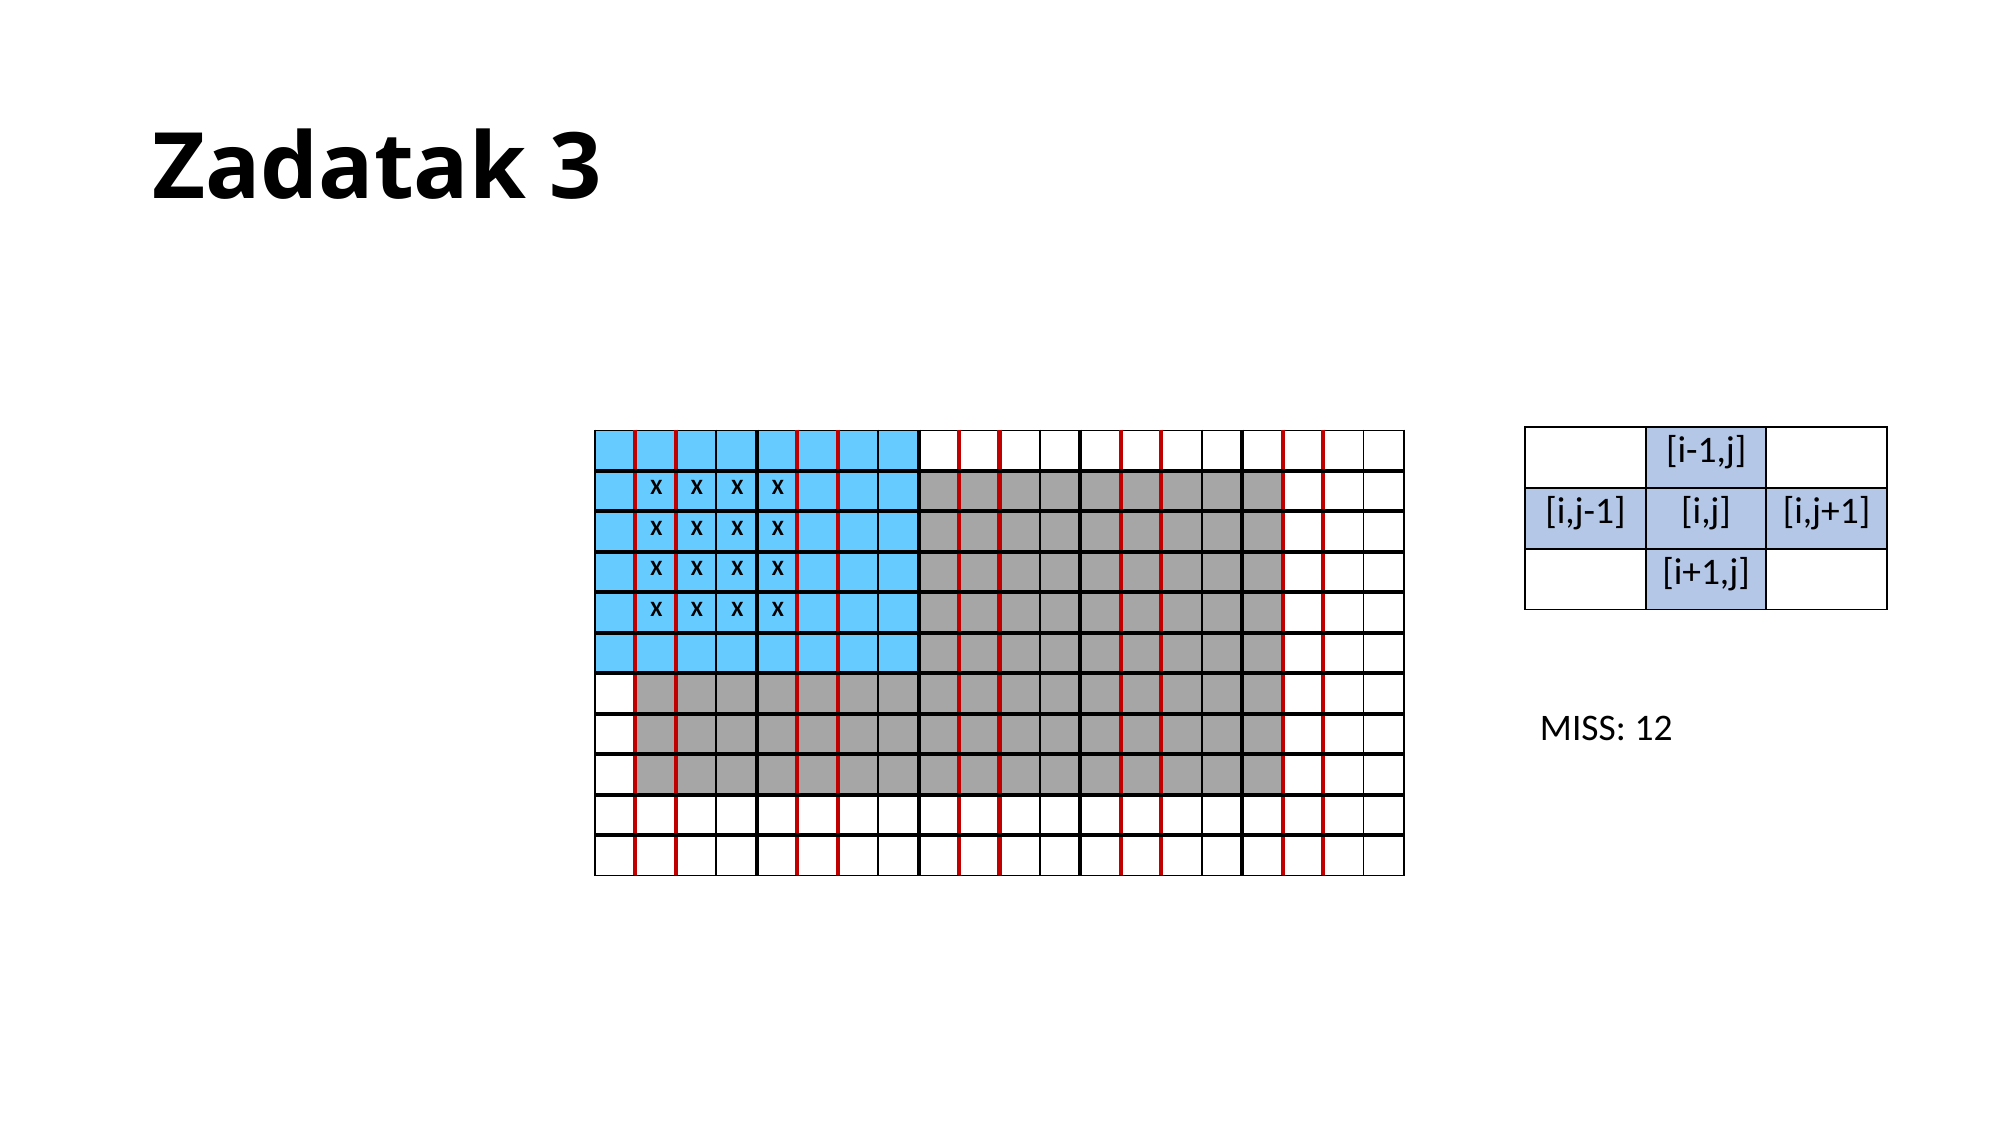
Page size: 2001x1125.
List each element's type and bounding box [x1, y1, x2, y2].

table_cell [1203, 716, 1240, 752]
table_cell [1041, 554, 1078, 590]
table_cell [1285, 513, 1321, 550]
table_cell [921, 473, 957, 509]
table_header [1285, 431, 1321, 469]
table_cell [1002, 756, 1039, 793]
table_cell [1123, 594, 1159, 631]
table_cell [1082, 837, 1119, 875]
table_cell [921, 837, 957, 875]
table_cell [717, 675, 755, 712]
table_cell [840, 635, 877, 671]
table_cell [759, 554, 795, 590]
table_cell [1123, 675, 1159, 712]
table_cell [961, 594, 997, 631]
table_cell [961, 675, 997, 712]
table_cell [1082, 635, 1119, 671]
table_cell [879, 594, 917, 631]
table_cell [596, 756, 633, 793]
table_header [678, 431, 715, 469]
table_cell [1325, 756, 1363, 793]
table_cell [1364, 594, 1403, 631]
table_cell [637, 635, 674, 671]
table_cell [717, 756, 755, 793]
title [137, 59, 1863, 278]
table_cell [1244, 473, 1281, 509]
table_cell [678, 554, 715, 590]
table_cell [1325, 473, 1363, 509]
table_cell [879, 797, 917, 833]
table_cell [1002, 513, 1039, 550]
table_cell [1163, 635, 1201, 671]
table_cell [840, 513, 877, 550]
table_cell [840, 554, 877, 590]
table_cell [1203, 635, 1240, 671]
table_cell [678, 716, 715, 752]
table_header [1244, 431, 1281, 469]
table_cell [1364, 837, 1403, 875]
table_cell [637, 797, 674, 833]
table_cell [1364, 473, 1403, 509]
table_cell [717, 594, 755, 631]
table_cell [1364, 716, 1403, 752]
table_cell [1285, 756, 1321, 793]
table_header [1123, 431, 1159, 469]
table_cell [1285, 473, 1321, 509]
table_cell [1163, 716, 1201, 752]
table_cell [717, 797, 755, 833]
table_cell [1647, 550, 1765, 609]
table_cell [1325, 513, 1363, 550]
table_cell [1244, 594, 1281, 631]
table_cell [840, 473, 877, 509]
table_cell [961, 554, 997, 590]
table_cell [921, 716, 957, 752]
table_cell [1325, 716, 1363, 752]
table_header [717, 431, 755, 469]
table_cell [1002, 473, 1039, 509]
table_cell [1364, 756, 1403, 793]
table_cell [1203, 797, 1240, 833]
table_cell [596, 473, 633, 509]
table_cell [961, 837, 997, 875]
text_box [1525, 695, 1887, 755]
table_cell [1041, 756, 1078, 793]
table_header [921, 431, 957, 469]
table_cell [840, 837, 877, 875]
table_cell [1082, 513, 1119, 550]
table_cell [799, 675, 836, 712]
table_cell [759, 716, 795, 752]
table_cell [961, 635, 997, 671]
table_header [1767, 428, 1886, 487]
table_cell [1082, 797, 1119, 833]
table_cell [637, 716, 674, 752]
table_cell [1082, 594, 1119, 631]
table_cell [1244, 513, 1281, 550]
table_cell [840, 756, 877, 793]
table_cell [1163, 675, 1201, 712]
table_cell [1041, 513, 1078, 550]
table_cell [961, 797, 997, 833]
table_cell [1002, 635, 1039, 671]
table_header [1203, 431, 1240, 469]
table_cell [1082, 473, 1119, 509]
table_cell [1203, 594, 1240, 631]
table_cell [879, 554, 917, 590]
table_cell [1244, 797, 1281, 833]
table_cell [1163, 837, 1201, 875]
table_cell [637, 837, 674, 875]
table_cell [1526, 489, 1645, 548]
table_cell [1041, 837, 1078, 875]
table_cell [678, 756, 715, 793]
table_cell [799, 837, 836, 875]
table_cell [759, 837, 795, 875]
table_cell [678, 837, 715, 875]
table_cell [799, 554, 836, 590]
table_cell [840, 594, 877, 631]
table_cell [1364, 513, 1403, 550]
table_cell [1285, 635, 1321, 671]
table_cell [1082, 675, 1119, 712]
table_cell [1041, 675, 1078, 712]
table_cell [1244, 554, 1281, 590]
table_cell [1203, 675, 1240, 712]
table_cell [1325, 635, 1363, 671]
table_cell [961, 716, 997, 752]
table_header [1526, 428, 1645, 487]
table_cell [759, 635, 795, 671]
table_header [759, 431, 795, 469]
table_cell [1364, 554, 1403, 590]
table_cell [1163, 473, 1201, 509]
table_cell [840, 675, 877, 712]
table_cell [1163, 797, 1201, 833]
table_cell [879, 716, 917, 752]
table_cell [1526, 550, 1645, 609]
table_cell [1041, 797, 1078, 833]
table_cell [1002, 594, 1039, 631]
table_header [596, 431, 633, 469]
table_cell [961, 473, 997, 509]
table_cell [1285, 554, 1321, 590]
table_cell [1123, 756, 1159, 793]
table_cell [596, 594, 633, 631]
table_cell [596, 716, 633, 752]
table_cell [921, 756, 957, 793]
table_cell [799, 473, 836, 509]
table_cell [879, 635, 917, 671]
table_header [1002, 431, 1039, 469]
table_cell [879, 513, 917, 550]
table_cell [678, 594, 715, 631]
table_cell [1123, 837, 1159, 875]
table_cell [840, 716, 877, 752]
table_cell [879, 473, 917, 509]
table_cell [1325, 594, 1363, 631]
table_cell [759, 513, 795, 550]
table_cell [1285, 675, 1321, 712]
table_cell [596, 554, 633, 590]
table_cell [1285, 594, 1321, 631]
table_cell [1244, 716, 1281, 752]
table_cell [717, 554, 755, 590]
table_cell [596, 675, 633, 712]
table_cell [921, 554, 957, 590]
table_cell [799, 635, 836, 671]
table_cell [1285, 797, 1321, 833]
table_cell [1002, 716, 1039, 752]
table_cell [1244, 756, 1281, 793]
table_cell [759, 594, 795, 631]
table_header [961, 431, 997, 469]
table_cell [637, 473, 674, 509]
table_cell [637, 675, 674, 712]
table_cell [1082, 554, 1119, 590]
table_cell [678, 513, 715, 550]
table_cell [921, 594, 957, 631]
table_cell [921, 635, 957, 671]
table_cell [961, 513, 997, 550]
table_cell [759, 756, 795, 793]
table_cell [921, 513, 957, 550]
table_cell [759, 473, 795, 509]
table_cell [678, 635, 715, 671]
table_cell [1325, 675, 1363, 712]
table_cell [1364, 635, 1403, 671]
table_cell [678, 675, 715, 712]
table_cell [1244, 675, 1281, 712]
table_cell [717, 837, 755, 875]
table_cell [1163, 594, 1201, 631]
table_cell [1244, 635, 1281, 671]
table_cell [1203, 756, 1240, 793]
table_cell [596, 635, 633, 671]
table_cell [1123, 473, 1159, 509]
table_cell [637, 513, 674, 550]
table_header [1082, 431, 1119, 469]
table_cell [1163, 554, 1201, 590]
table_cell [759, 797, 795, 833]
table_cell [596, 513, 633, 550]
table_cell [717, 513, 755, 550]
table_cell [1123, 635, 1159, 671]
table_cell [799, 513, 836, 550]
table_cell [1203, 513, 1240, 550]
table_header [799, 431, 836, 469]
table_cell [1285, 837, 1321, 875]
table_header [1364, 431, 1403, 469]
table_cell [637, 554, 674, 590]
table_cell [1123, 554, 1159, 590]
table_cell [1285, 716, 1321, 752]
table_cell [1767, 489, 1886, 548]
table_cell [921, 675, 957, 712]
table_cell [1082, 716, 1119, 752]
table_cell [799, 716, 836, 752]
table_cell [717, 716, 755, 752]
table_cell [879, 756, 917, 793]
table_cell [1002, 837, 1039, 875]
table_cell [1002, 675, 1039, 712]
table_header [637, 431, 674, 469]
table_header [1041, 431, 1078, 469]
table_cell [717, 635, 755, 671]
table_cell [840, 797, 877, 833]
table_cell [1041, 473, 1078, 509]
table_cell [1002, 554, 1039, 590]
table_cell [1203, 473, 1240, 509]
table_cell [921, 797, 957, 833]
table_cell [596, 797, 633, 833]
table_cell [1244, 837, 1281, 875]
table_cell [1123, 513, 1159, 550]
table_cell [1325, 554, 1363, 590]
table_cell [1163, 756, 1201, 793]
table_header [1163, 431, 1201, 469]
table_cell [1082, 756, 1119, 793]
table_cell [1123, 716, 1159, 752]
table_cell [1123, 797, 1159, 833]
table_cell [1364, 675, 1403, 712]
table_cell [637, 756, 674, 793]
table_header [1325, 431, 1363, 469]
table_cell [1203, 837, 1240, 875]
table_cell [879, 837, 917, 875]
table_header [840, 431, 877, 469]
table_cell [1647, 489, 1765, 548]
table_cell [759, 675, 795, 712]
table_cell [678, 473, 715, 509]
table_cell [1364, 797, 1403, 833]
table_cell [1002, 797, 1039, 833]
table_cell [1041, 716, 1078, 752]
table_cell [678, 797, 715, 833]
table_cell [1203, 554, 1240, 590]
table_cell [596, 837, 633, 875]
table_cell [1325, 797, 1363, 833]
table_cell [879, 675, 917, 712]
table_cell [1041, 594, 1078, 631]
table_cell [1163, 513, 1201, 550]
table_cell [717, 473, 755, 509]
table_cell [637, 594, 674, 631]
table_header [1647, 428, 1765, 487]
table_cell [1767, 550, 1886, 609]
table_header [879, 431, 917, 469]
table_cell [799, 594, 836, 631]
table_cell [1041, 635, 1078, 671]
table_cell [961, 756, 997, 793]
table_cell [1325, 837, 1363, 875]
table_cell [799, 756, 836, 793]
table_cell [799, 797, 836, 833]
